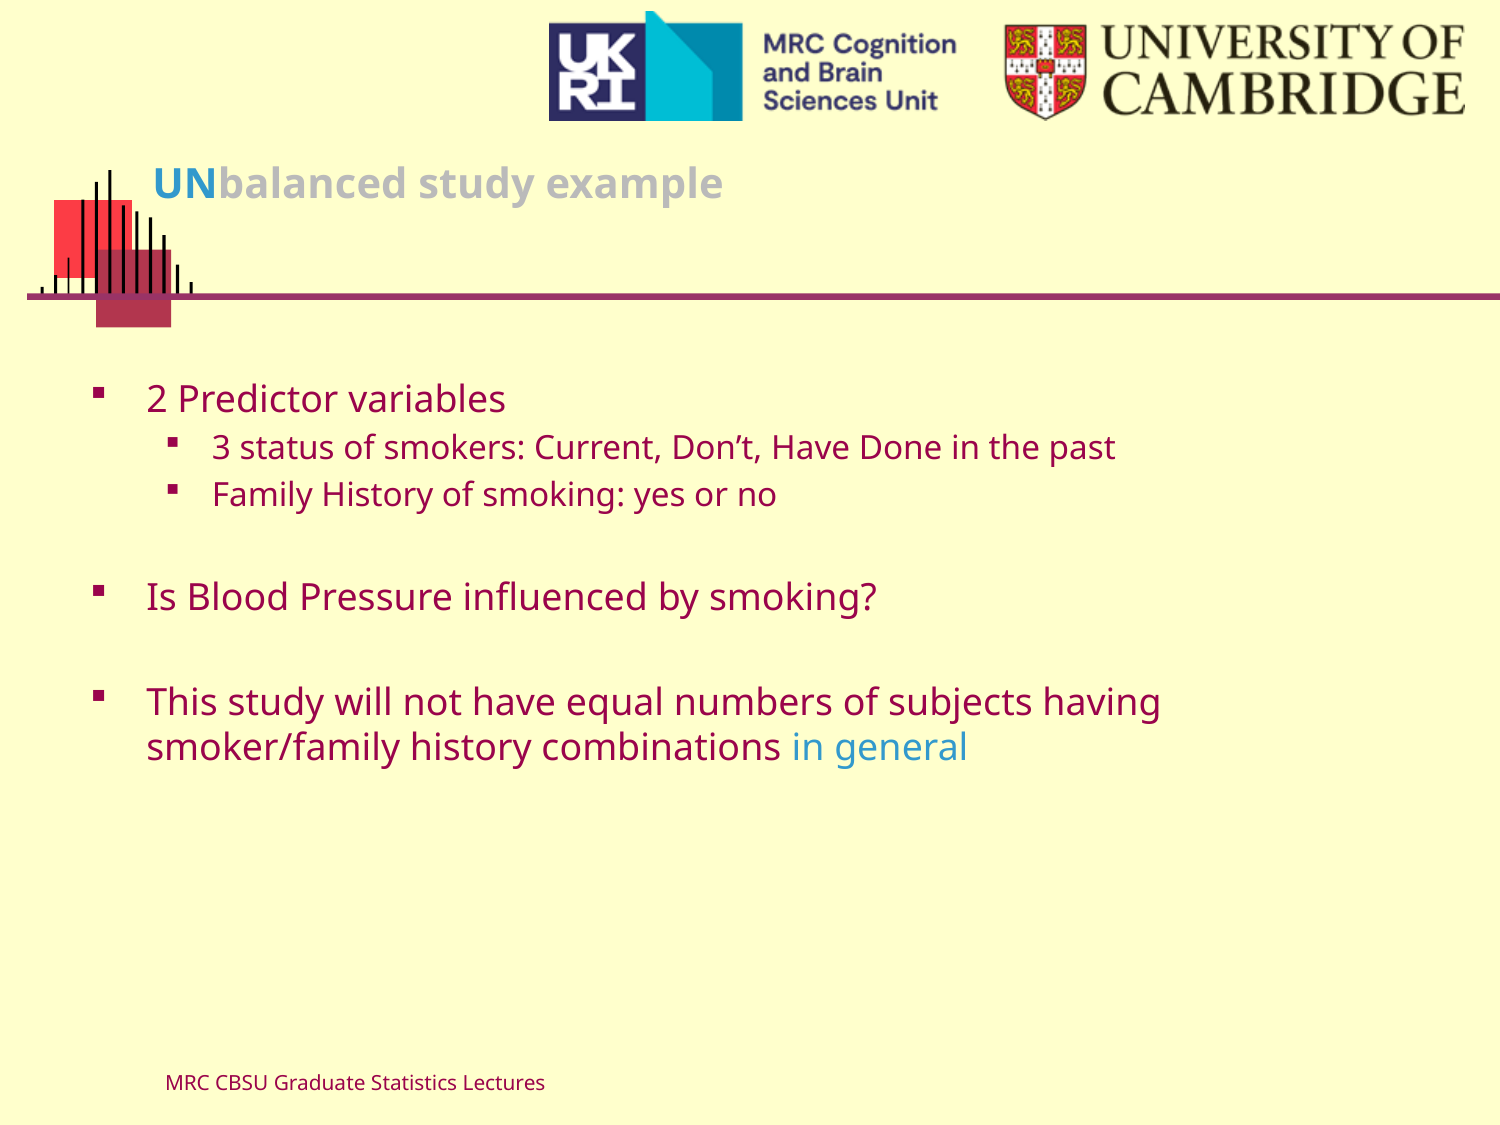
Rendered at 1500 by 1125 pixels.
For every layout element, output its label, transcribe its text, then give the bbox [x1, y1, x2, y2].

list 2 Predictor variables 3 status of smokers: Current, Don’t, Have Done in the past Family History of smoking: yes or no Is Blood Pressure influenced by smoking? This study will not have equal numbers of subjects having smoker/family history combinations in general [75, 262, 1425, 1038]
title UNbalanced study example [137, 137, 988, 233]
picture [549, 11, 1465, 121]
footer MRC CBSU Graduate Statistics Lectures [149, 1062, 988, 1101]
